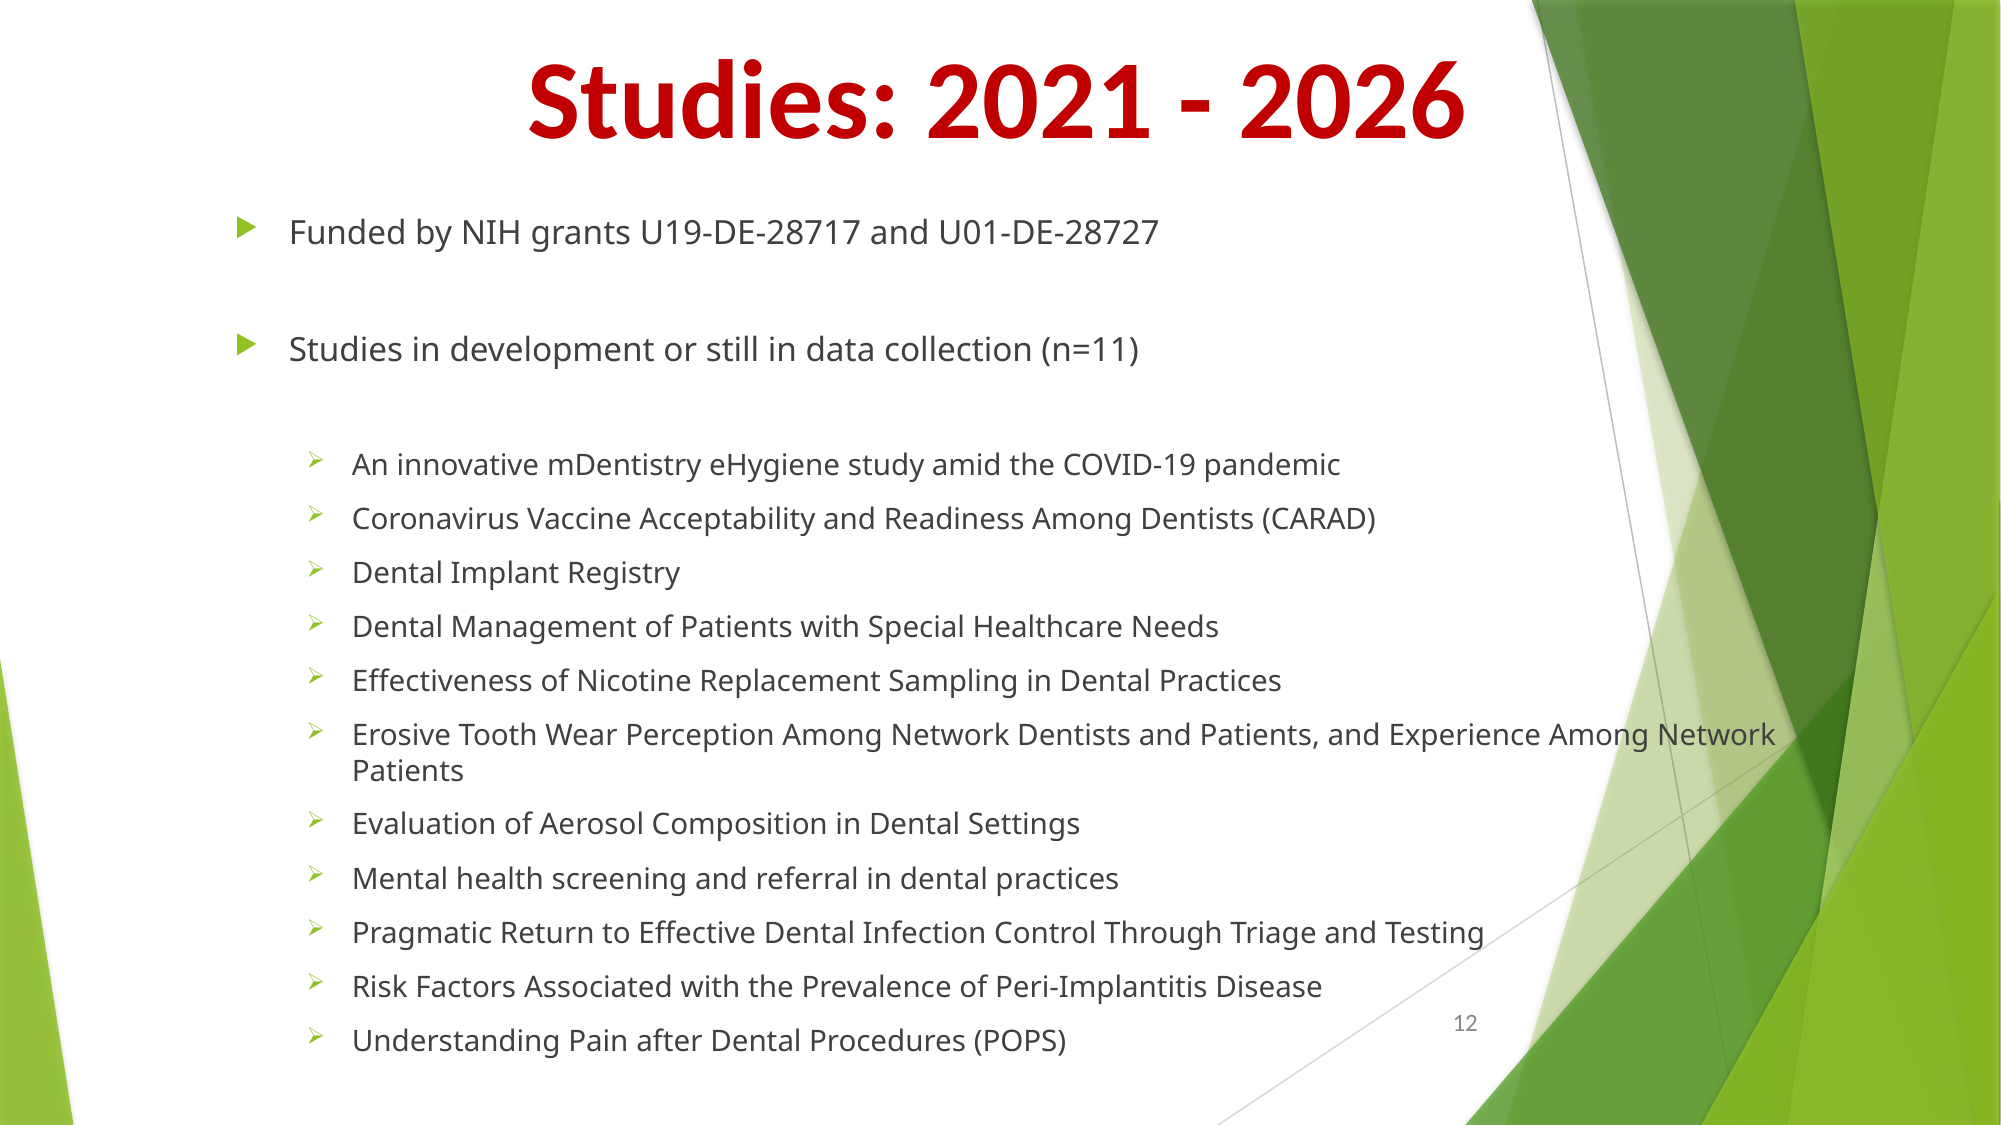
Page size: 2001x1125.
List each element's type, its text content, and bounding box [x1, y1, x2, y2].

title Studies: 2021 - 2026 [322, 18, 1673, 169]
list Funded by NIH grants U19-DE-28717 and U01-DE-28727 Studies in development or still in data collection (n=11) An innovative mDentistry eHygiene study amid the COVID-19 pandemic Coronavirus Vaccine Acceptability and Readiness Among Dentists (CARAD) Dental Implant Registry Dental Management of Patients with Special Healthcare Needs Effectiveness of Nicotine Replacement Sampling in Dental Practices Erosive Tooth Wear Perception Among Network Dentists and Patients, and Experience Among Network Patients Evaluation of Aerosol Composition in Dental Settings Mental health screening and referral in dental practices Pragmatic Return to Effective Dental Infection Control Through Triage and Testing Risk Factors Associated with the Prevalence of Peri-Implantitis Disease Understanding Pain after Dental Procedures (POPS) [219, 203, 1905, 1073]
slide_number 12 [1409, 991, 1522, 1051]
